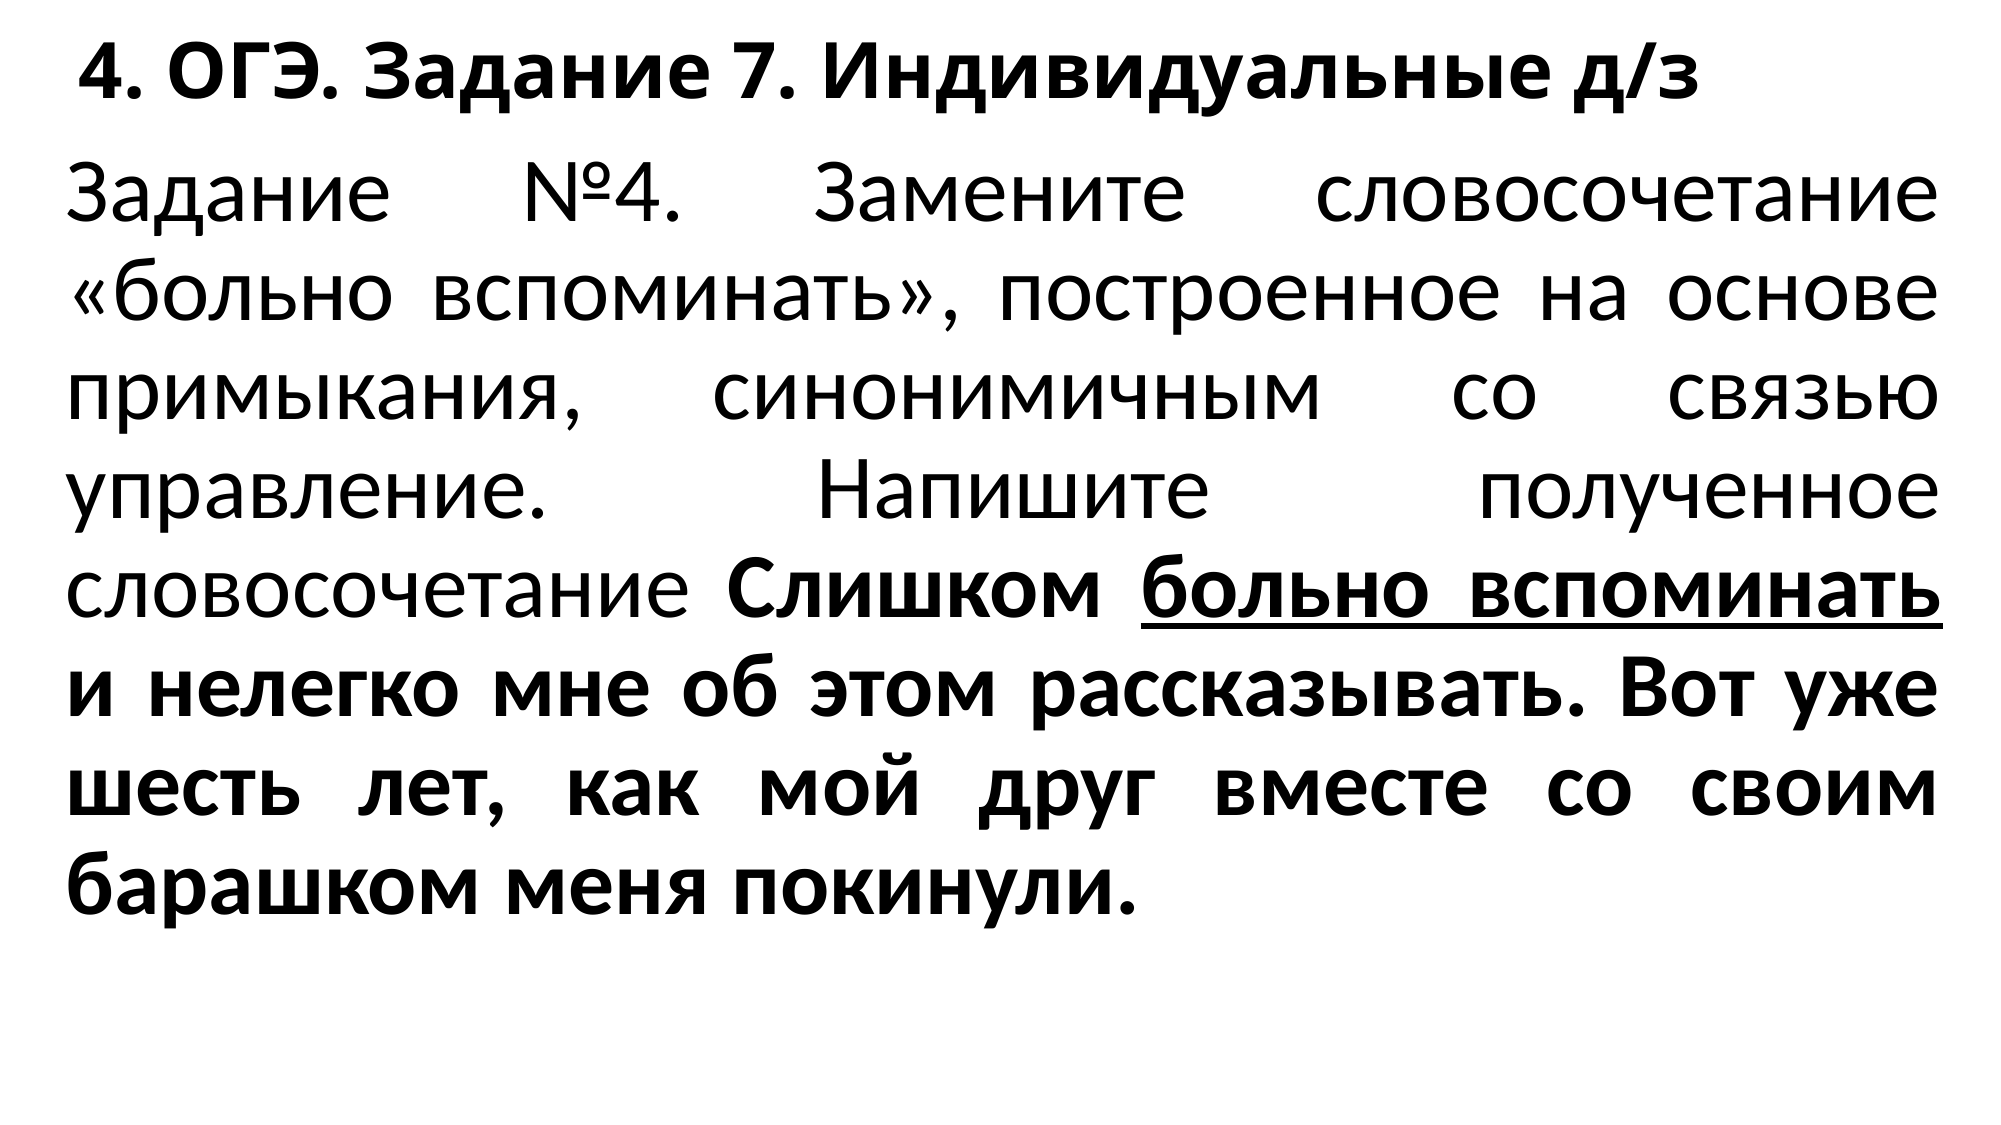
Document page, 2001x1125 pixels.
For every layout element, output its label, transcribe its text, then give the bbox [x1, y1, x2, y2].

title 4. ОГЭ. Задание 7. Индивидуальные д/з [63, 23, 1905, 124]
list Задание №4. Замените словосочетание «больно вспоминать», построенное на основе примыкания, синонимичным со связью управление. Напишите полученное словосочетание Слишком больно вспоминать и нелегко мне об этом рассказывать. Вот уже шесть лет, как мой друг вместе со своим барашком меня покинули. [50, 134, 1958, 1075]
